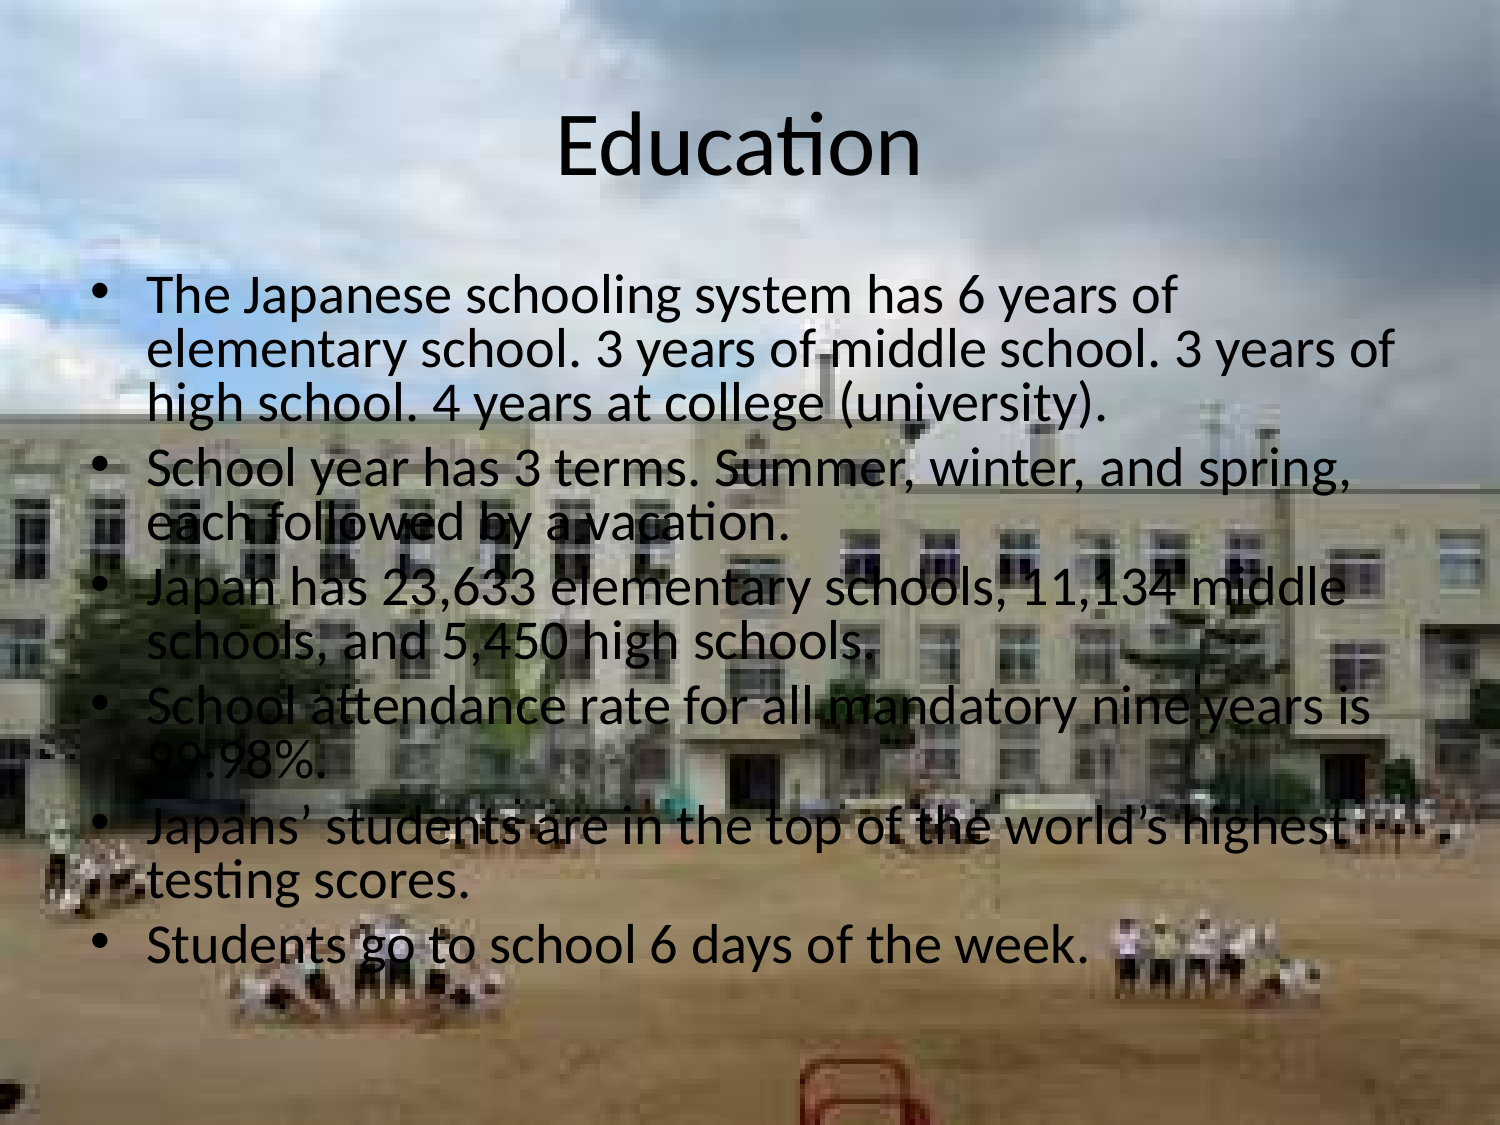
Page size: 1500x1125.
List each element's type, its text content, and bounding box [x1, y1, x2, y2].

list The Japanese schooling system has 6 years of elementary school. 3 years of middle school. 3 years of high school. 4 years at college (university). School year has 3 terms. Summer, winter, and spring, each followed by a vacation. Japan has 23,633 elementary schools, 11,134 middle schools, and 5,450 high schools. School attendance rate for all mandatory nine years is 99.98%. Japans’ students are in the top of the world’s highest testing scores. Students go to school 6 days of the week. [74, 262, 1426, 1006]
title Education [74, 44, 1426, 233]
picture [0, 0, 1500, 1125]
